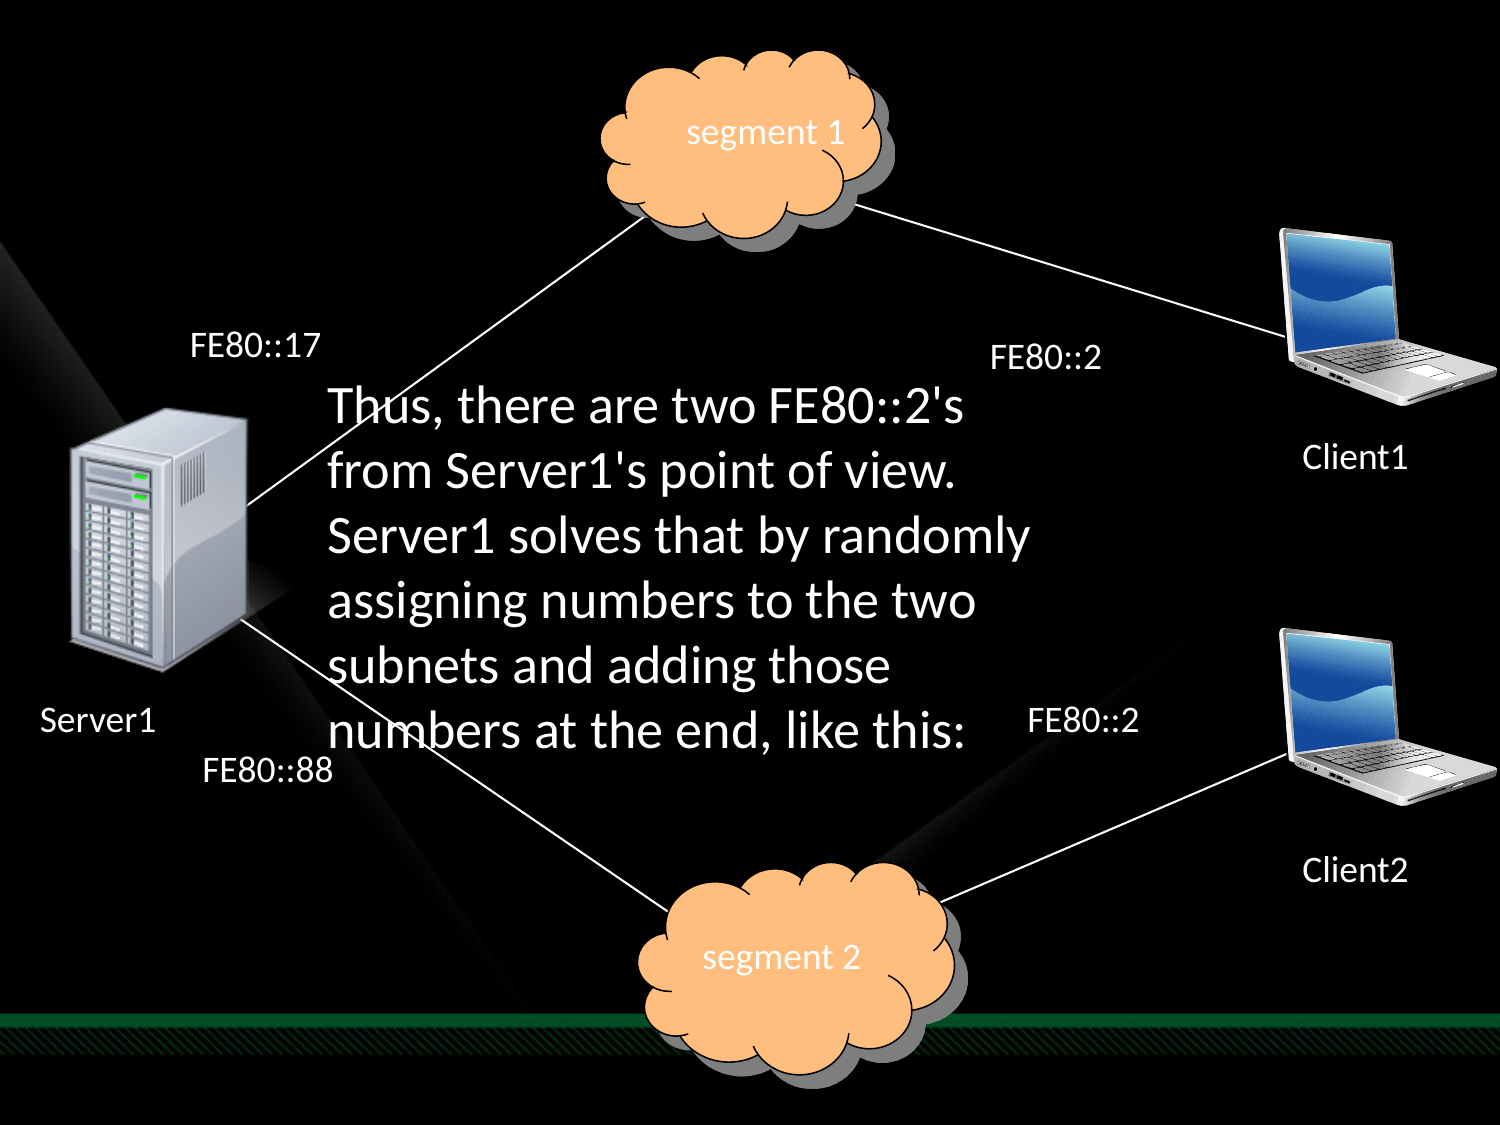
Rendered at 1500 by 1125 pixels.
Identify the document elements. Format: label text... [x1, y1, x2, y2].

text_box [637, 935, 955, 1075]
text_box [799, 187, 1288, 312]
text_box Server1 [24, 687, 168, 748]
text_box [693, 862, 881, 924]
text_box segment 1 [671, 99, 861, 160]
text_box Client1 [1287, 424, 1450, 485]
picture [0, 0, 1500, 1125]
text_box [887, 809, 1326, 926]
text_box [174, 312, 1276, 799]
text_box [212, 809, 688, 926]
text_box segment 2 [687, 924, 913, 985]
text_box Client2 [1330, 837, 1450, 898]
text_box [599, 50, 882, 239]
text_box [237, 212, 651, 312]
